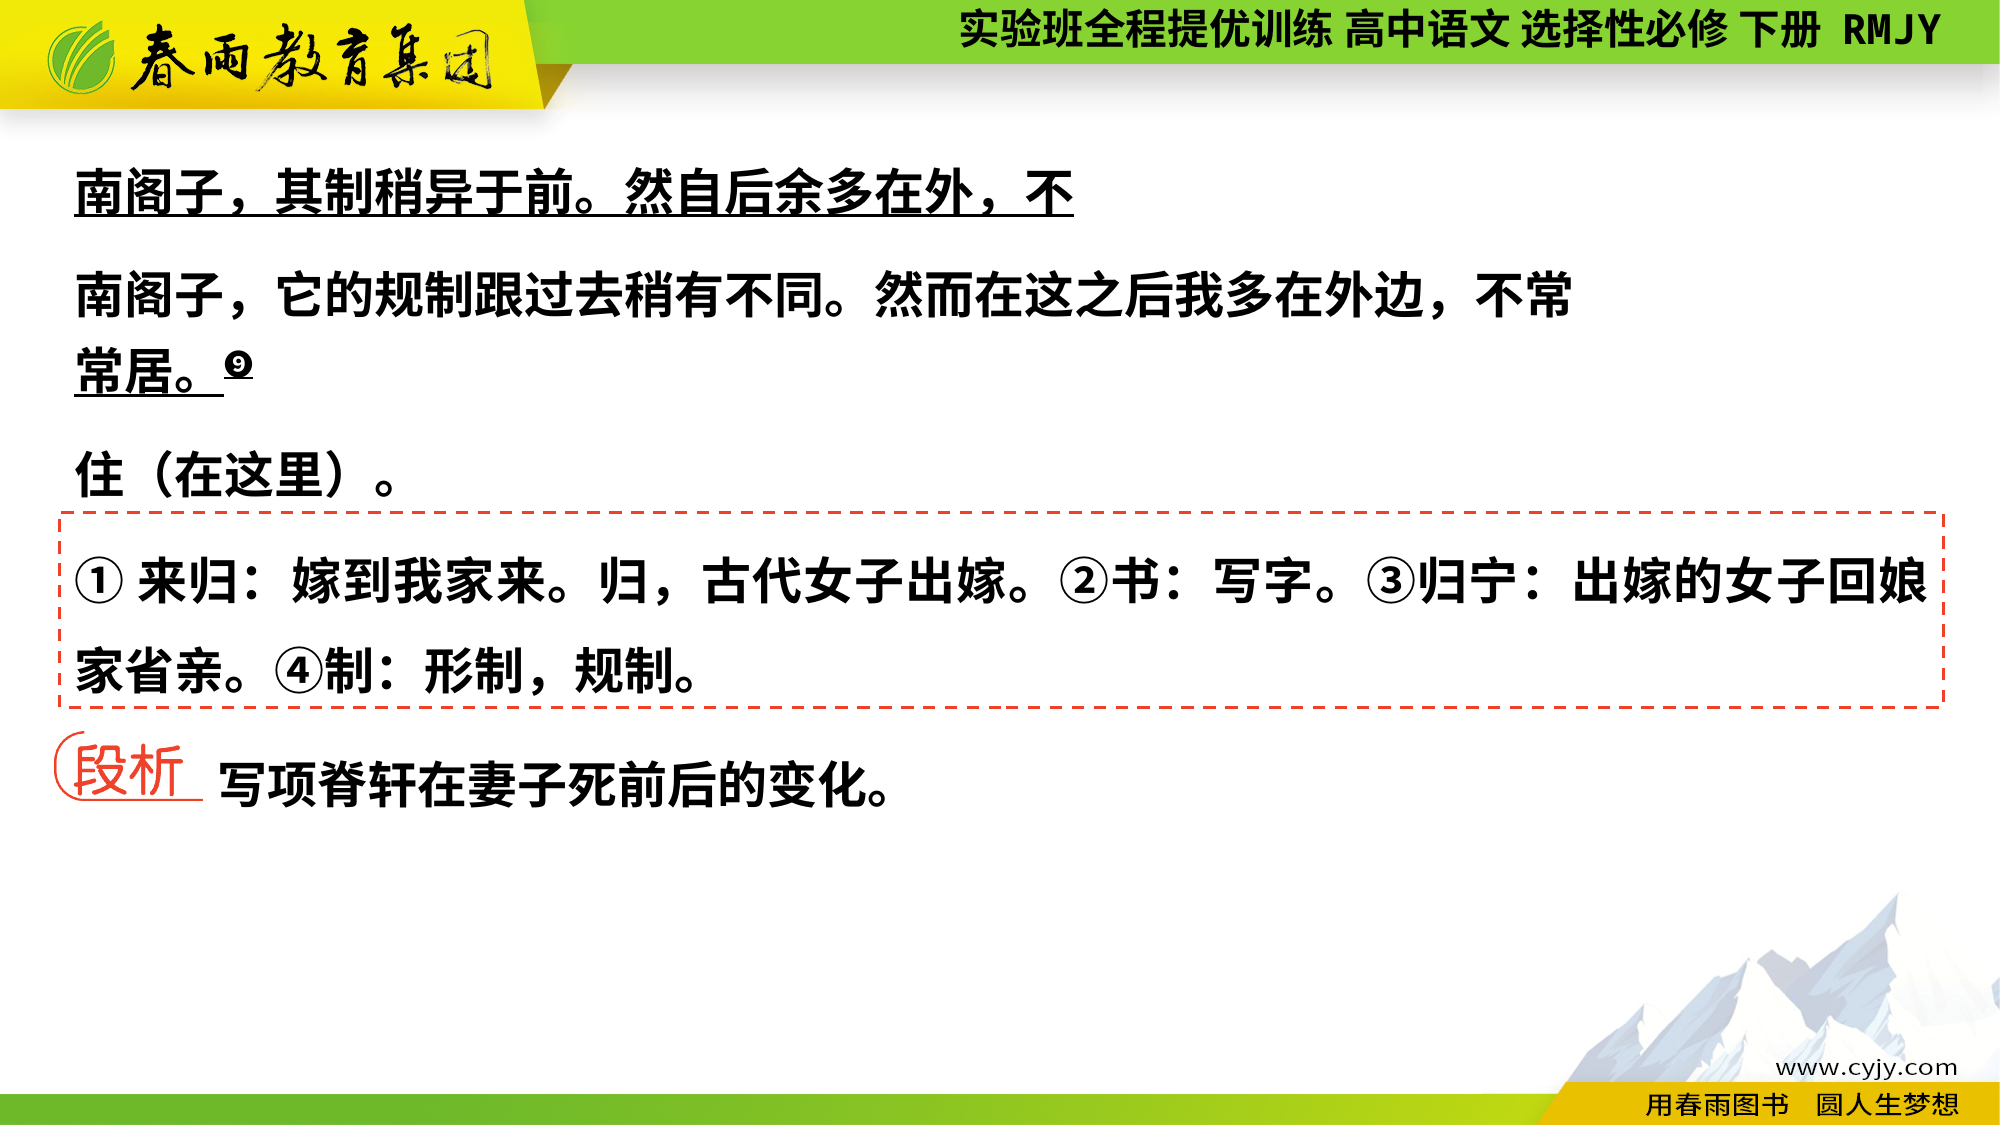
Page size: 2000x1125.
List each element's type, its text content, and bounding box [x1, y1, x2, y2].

text_box 写项脊轩在妻子死前后的变化。 [202, 715, 1944, 821]
text_box 南阁子，它的规制跟过去稍有不同。然而在这之后我多在外边，不常 住（在这里）。 [59, 225, 1944, 511]
text_box ①来归：嫁到我家来。归，古代女子出嫁。②书：写字。③归宁：出嫁的女子回娘家省亲。④制：形制，规制。 [59, 512, 1944, 708]
picture [0, 0, 2000, 1125]
